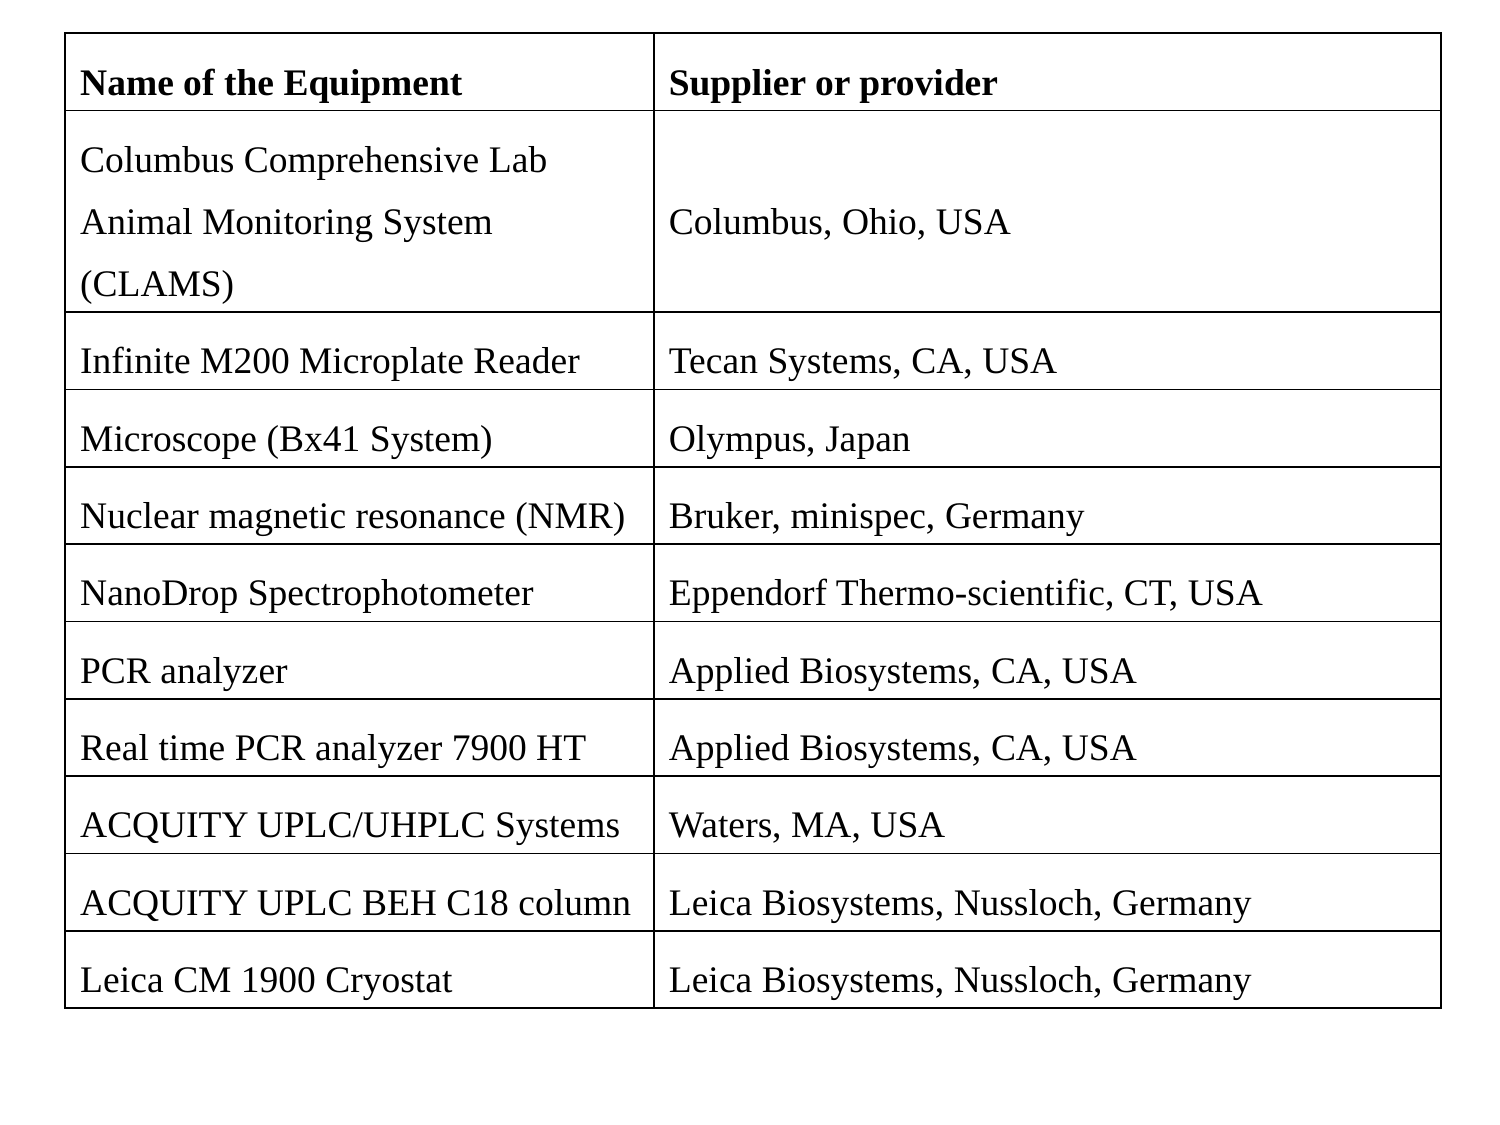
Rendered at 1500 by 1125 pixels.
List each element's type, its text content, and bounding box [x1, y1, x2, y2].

table_cell Eppendorf Thermo-scientific, CT, USA [655, 545, 1440, 621]
table_cell Waters, MA, USA [655, 777, 1440, 853]
table_cell Applied Biosystems, CA, USA [655, 700, 1440, 775]
table_cell ACQUITY UPLC BEH C18 column [66, 854, 653, 930]
table_cell Bruker, minispec, Germany [655, 468, 1440, 543]
table_cell Infinite M200 Microplate Reader [66, 313, 653, 389]
table_cell ACQUITY UPLC/UHPLC Systems [66, 777, 653, 853]
table_cell Columbus Comprehensive Lab Animal Monitoring System (CLAMS) [66, 111, 653, 311]
table_cell Real time PCR analyzer 7900 HT [66, 700, 653, 775]
table_cell Leica Biosystems, Nussloch, Germany [655, 854, 1440, 930]
table_cell Columbus, Ohio, USA [655, 111, 1440, 311]
table_header Name of the Equipment [66, 34, 653, 110]
table_cell Microscope (Bx41 System) [66, 390, 653, 466]
table_cell Olympus, Japan [655, 390, 1440, 466]
table_header Supplier or provider [655, 34, 1440, 110]
table_cell Applied Biosystems, CA, USA [655, 622, 1440, 698]
table_cell PCR analyzer [66, 622, 653, 698]
table_cell Tecan Systems, CA, USA [655, 313, 1440, 389]
table_cell Leica Biosystems, Nussloch, Germany [655, 932, 1440, 1007]
table_cell NanoDrop Spectrophotometer [66, 545, 653, 621]
table_cell Leica CM 1900 Cryostat [66, 932, 653, 1007]
table_cell Nuclear magnetic resonance (NMR) [66, 468, 653, 543]
